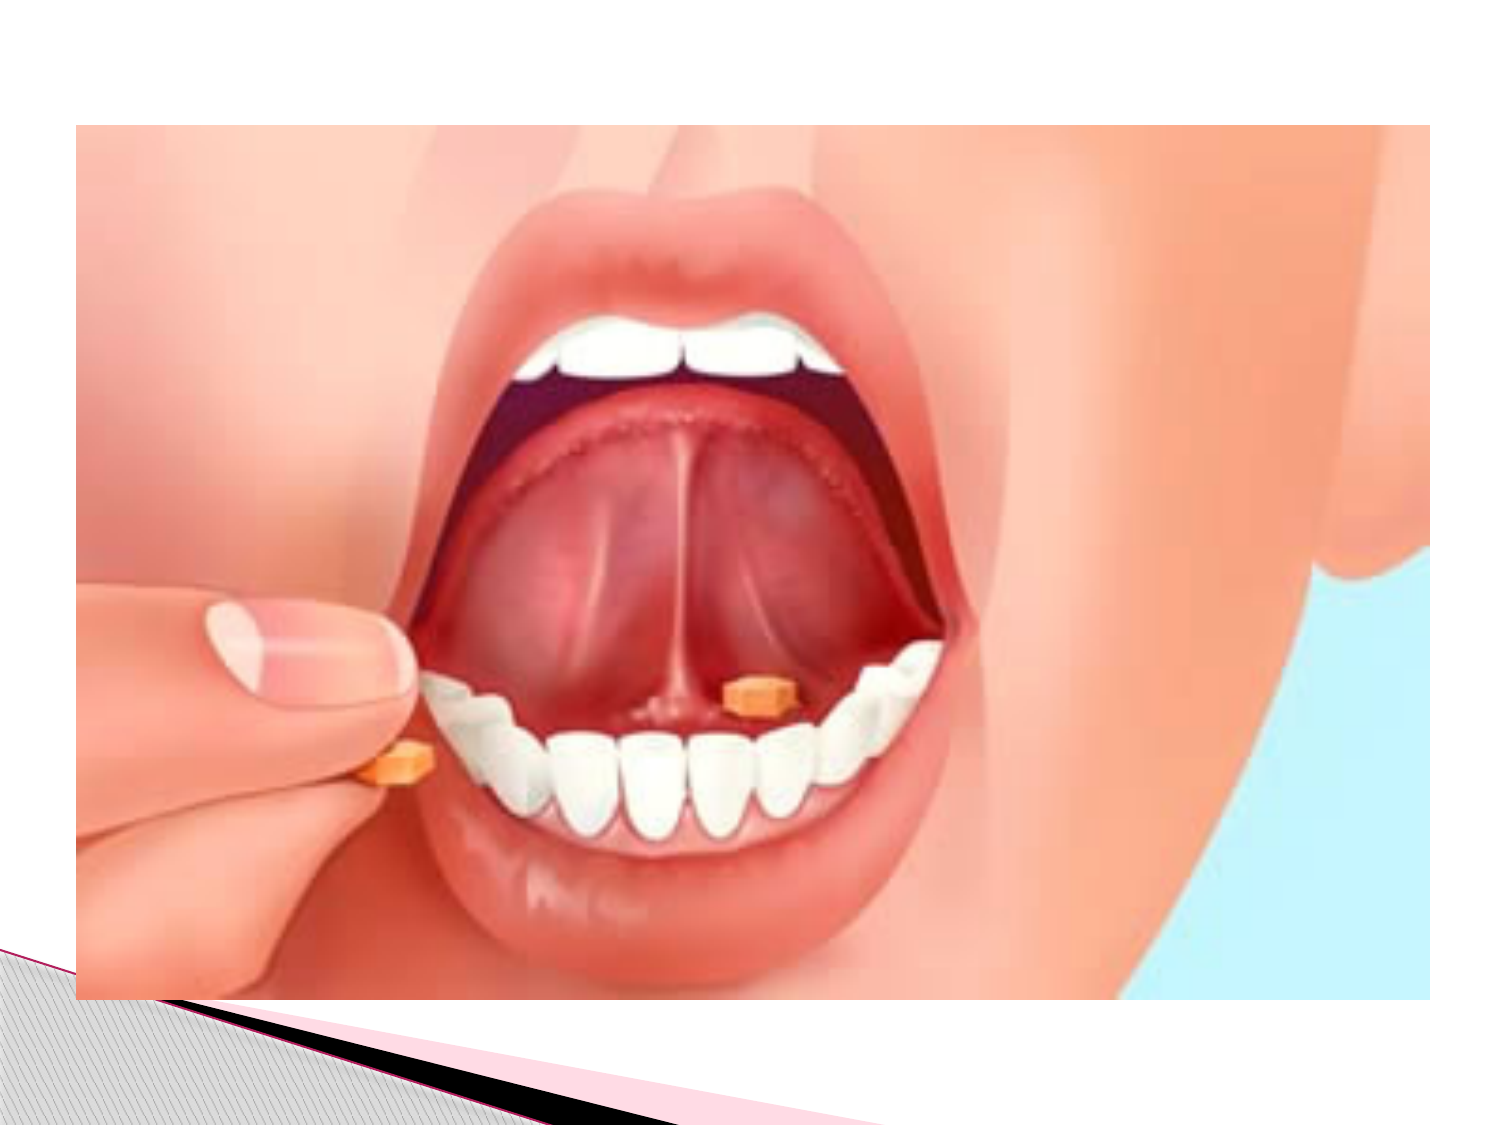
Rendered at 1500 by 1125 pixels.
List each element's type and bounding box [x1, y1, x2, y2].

picture [76, 125, 1430, 1000]
